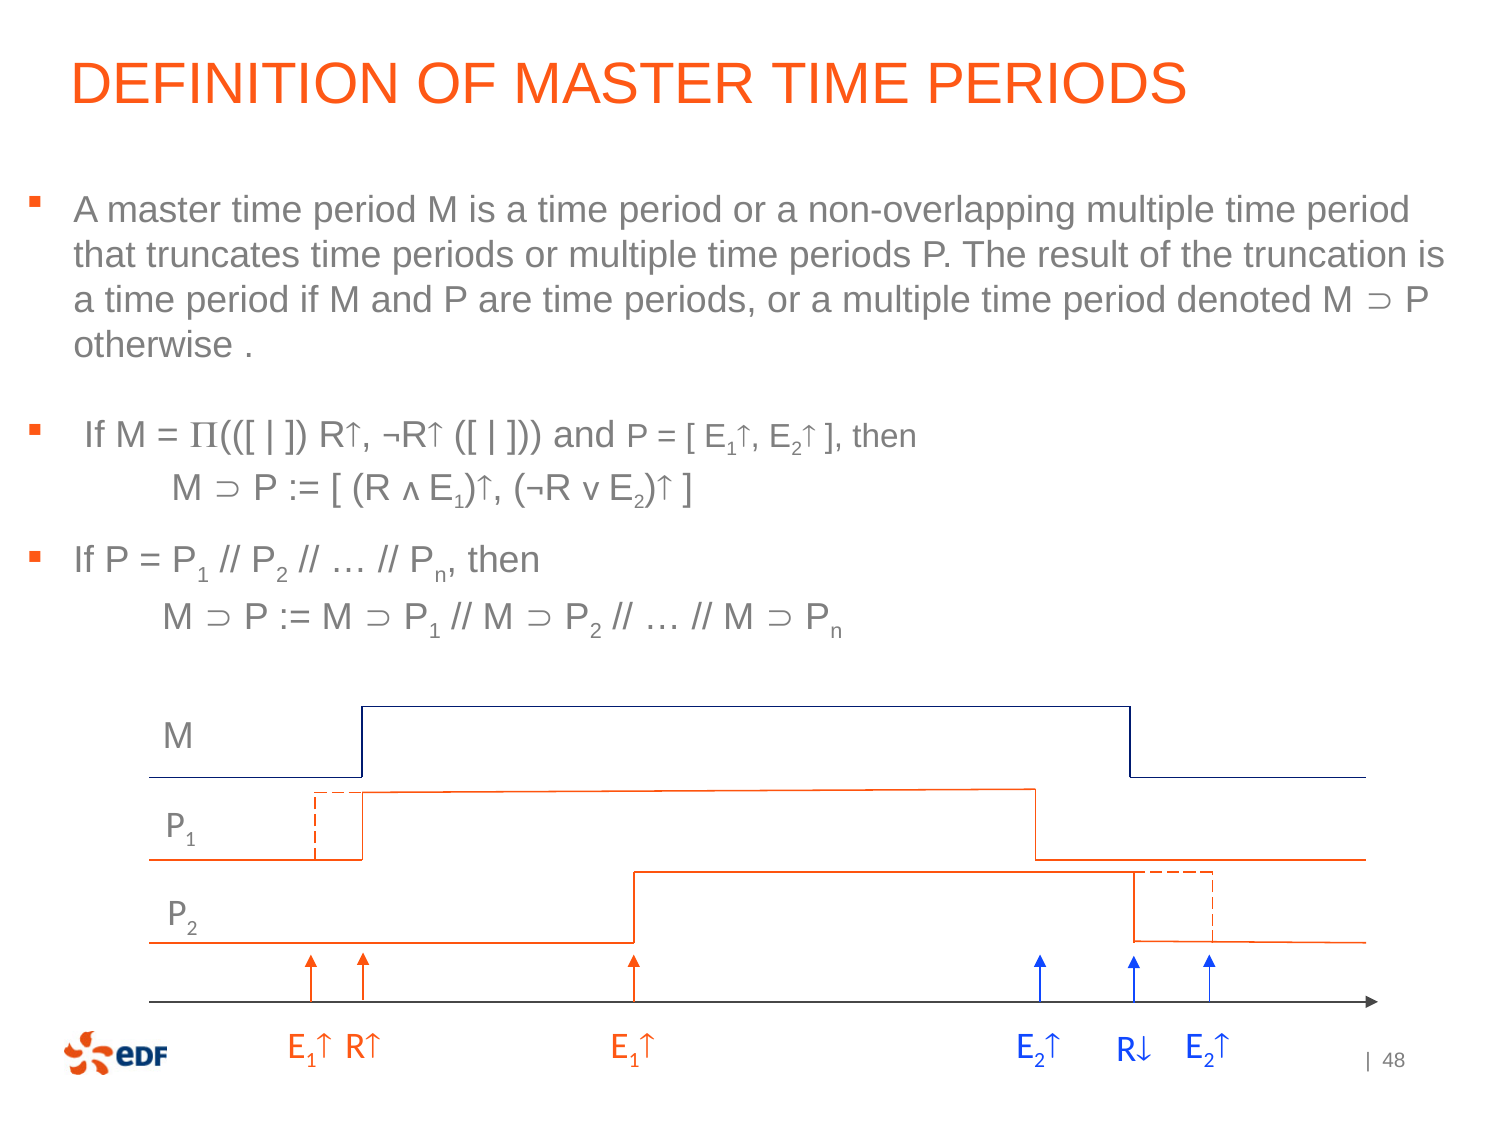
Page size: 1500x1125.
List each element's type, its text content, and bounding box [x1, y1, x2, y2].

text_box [147, 703, 1379, 1078]
picture [64, 1031, 147, 1075]
text_box M  P := [ (R ᴧ E1), (¬R ᴠ E2) ] [156, 455, 709, 520]
text_box A master time period M is a time period or a non-overlapping multiple time period that truncates time periods or multiple time periods P. The result of the truncation is a time period if M and P are time periods, or a multiple time period denoted M  P otherwise . If M = (([ | ]) R, ¬R ([ | ])) and P = [ E1, E2 ], then [20, 184, 1483, 460]
text_box If P = P1 // P2 // … // Pn, then [20, 535, 1424, 587]
title Definition of Master time periods [64, 45, 1436, 184]
text_box M  P := M  P1 // M  P2 // … // M  Pn [147, 584, 868, 651]
